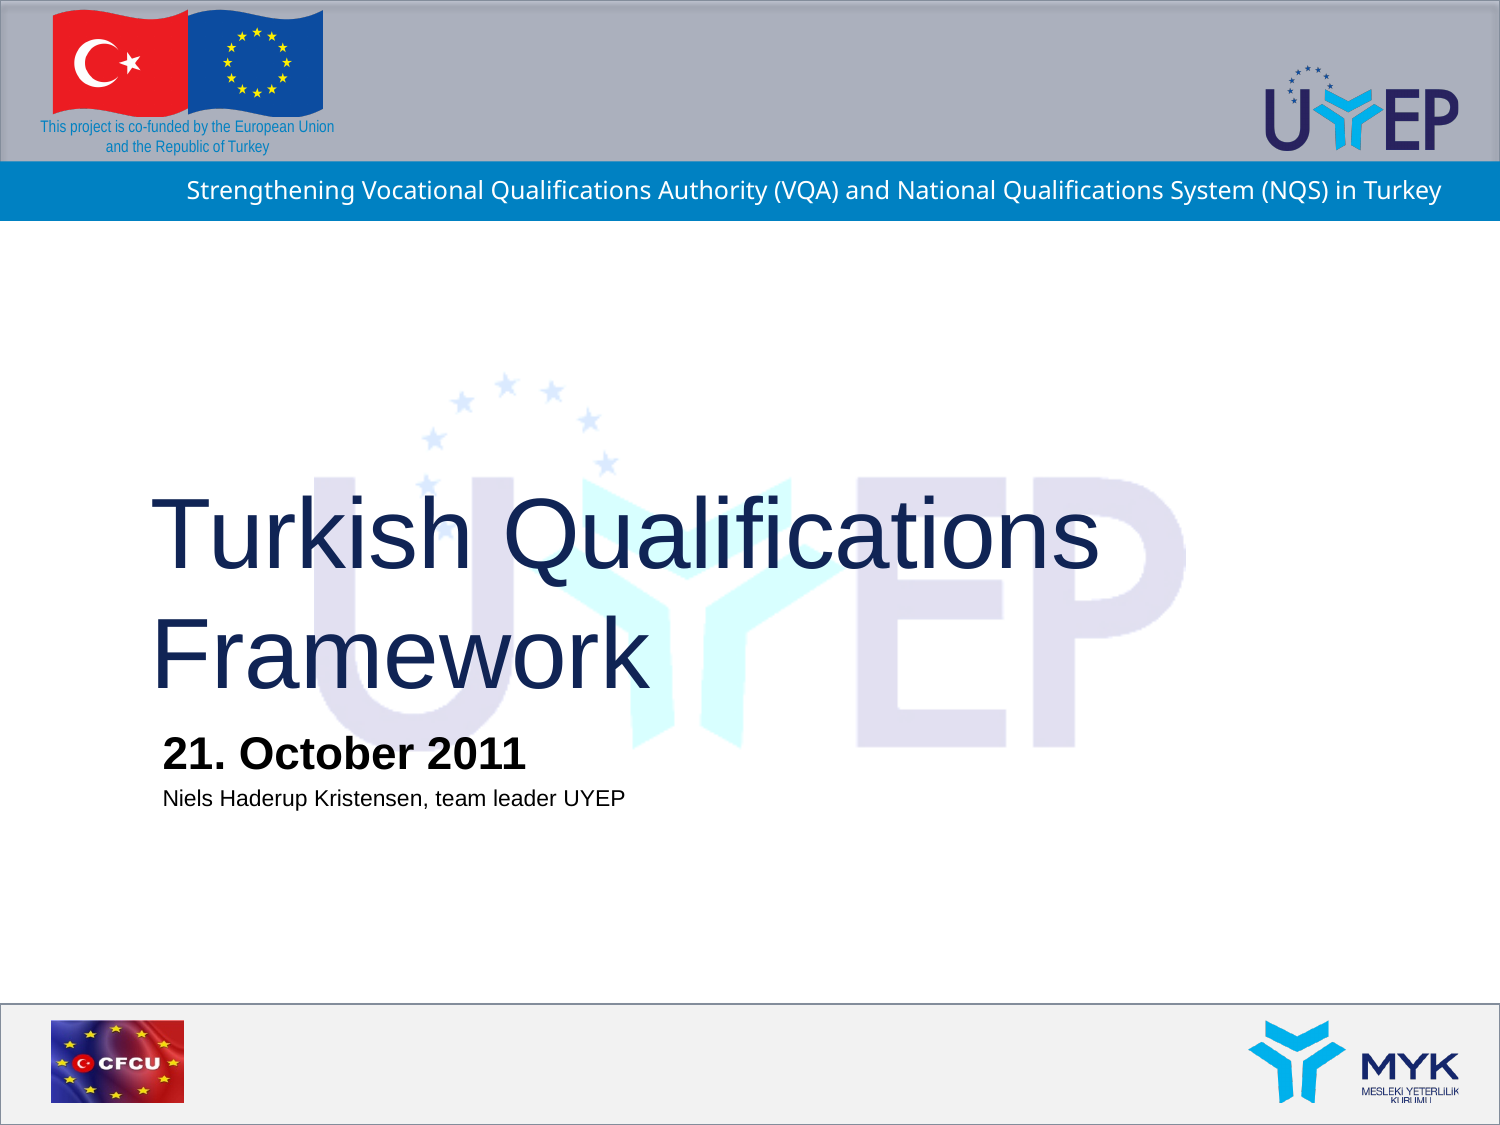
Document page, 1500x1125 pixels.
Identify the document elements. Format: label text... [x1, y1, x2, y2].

title Turkish Qualifications Framework [135, 290, 1336, 717]
picture [280, 123, 286, 130]
subtitle 21. October 2011 Niels Haderup Kristensen, team leader UYEP [147, 716, 750, 904]
picture [51, 1020, 184, 1103]
picture [49, 120, 53, 132]
